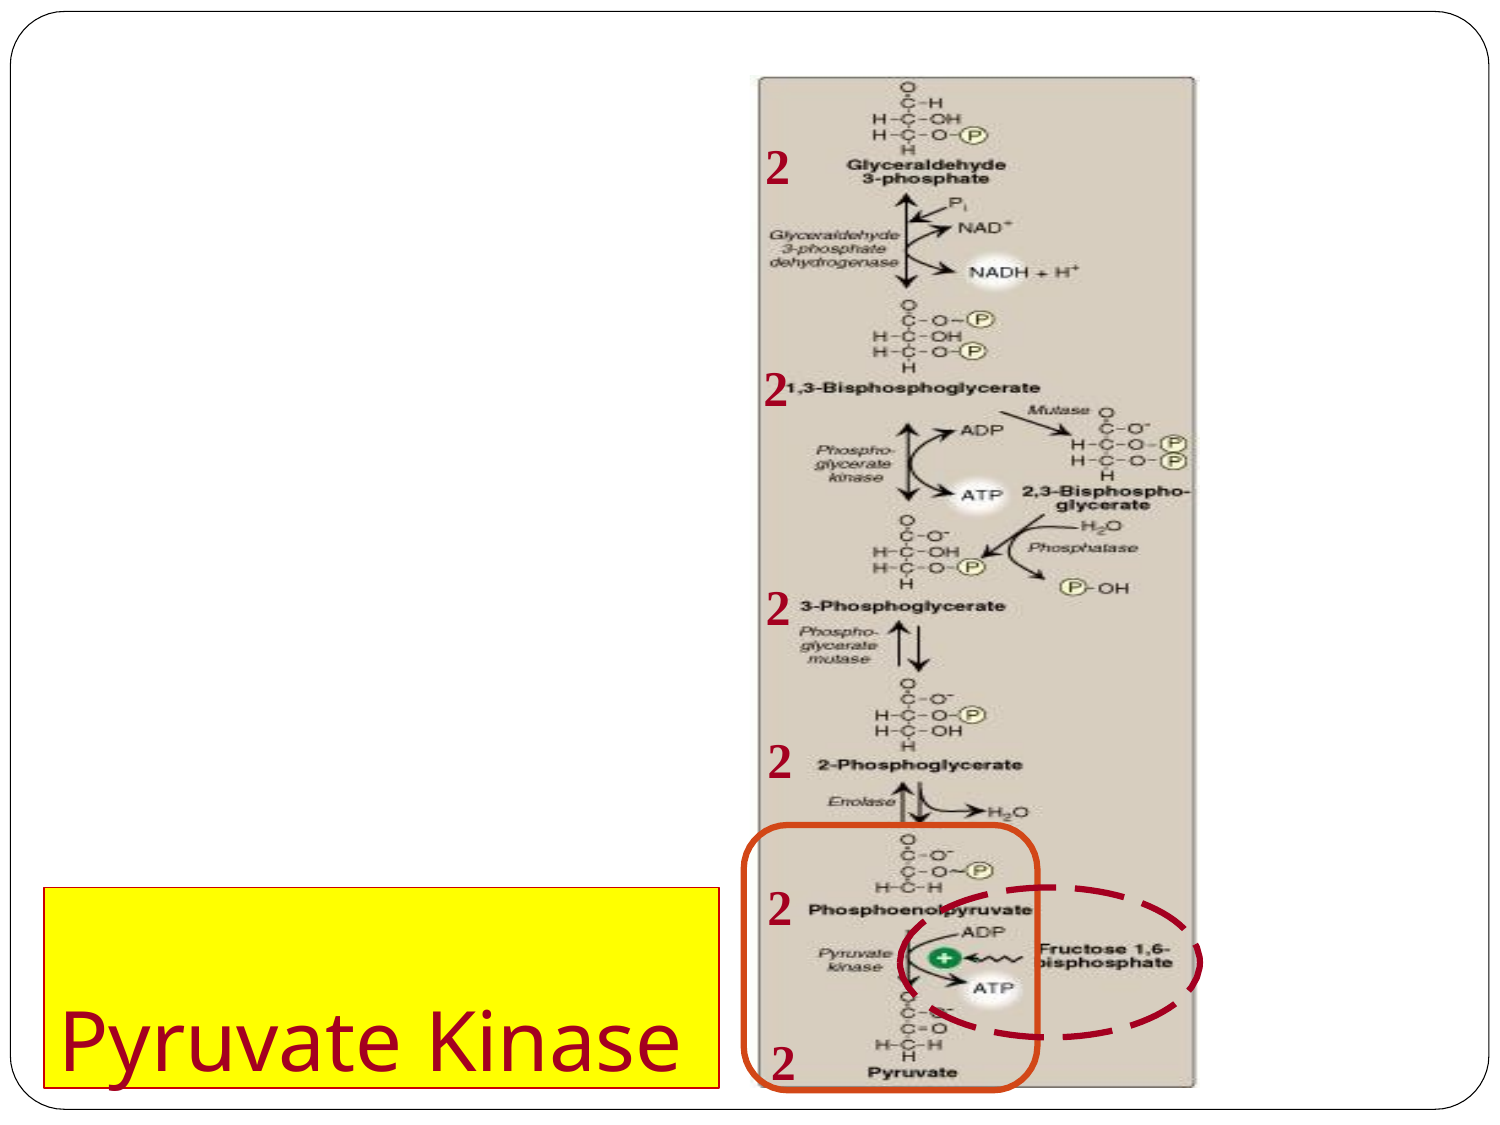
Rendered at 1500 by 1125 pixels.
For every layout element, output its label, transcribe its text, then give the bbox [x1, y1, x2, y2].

text_box Pyruvate Kinase [44, 887, 720, 1088]
text_box 2 [768, 1086, 784, 1091]
text_box 2 [761, 356, 791, 417]
text_box [749, 75, 1200, 955]
text_box [899, 887, 1200, 1038]
text_box 2 [763, 134, 793, 195]
text_box 2 2 [763, 575, 795, 789]
text_box [1010, 970, 1200, 1088]
text_box [743, 824, 1038, 1091]
text_box [749, 1069, 768, 1088]
